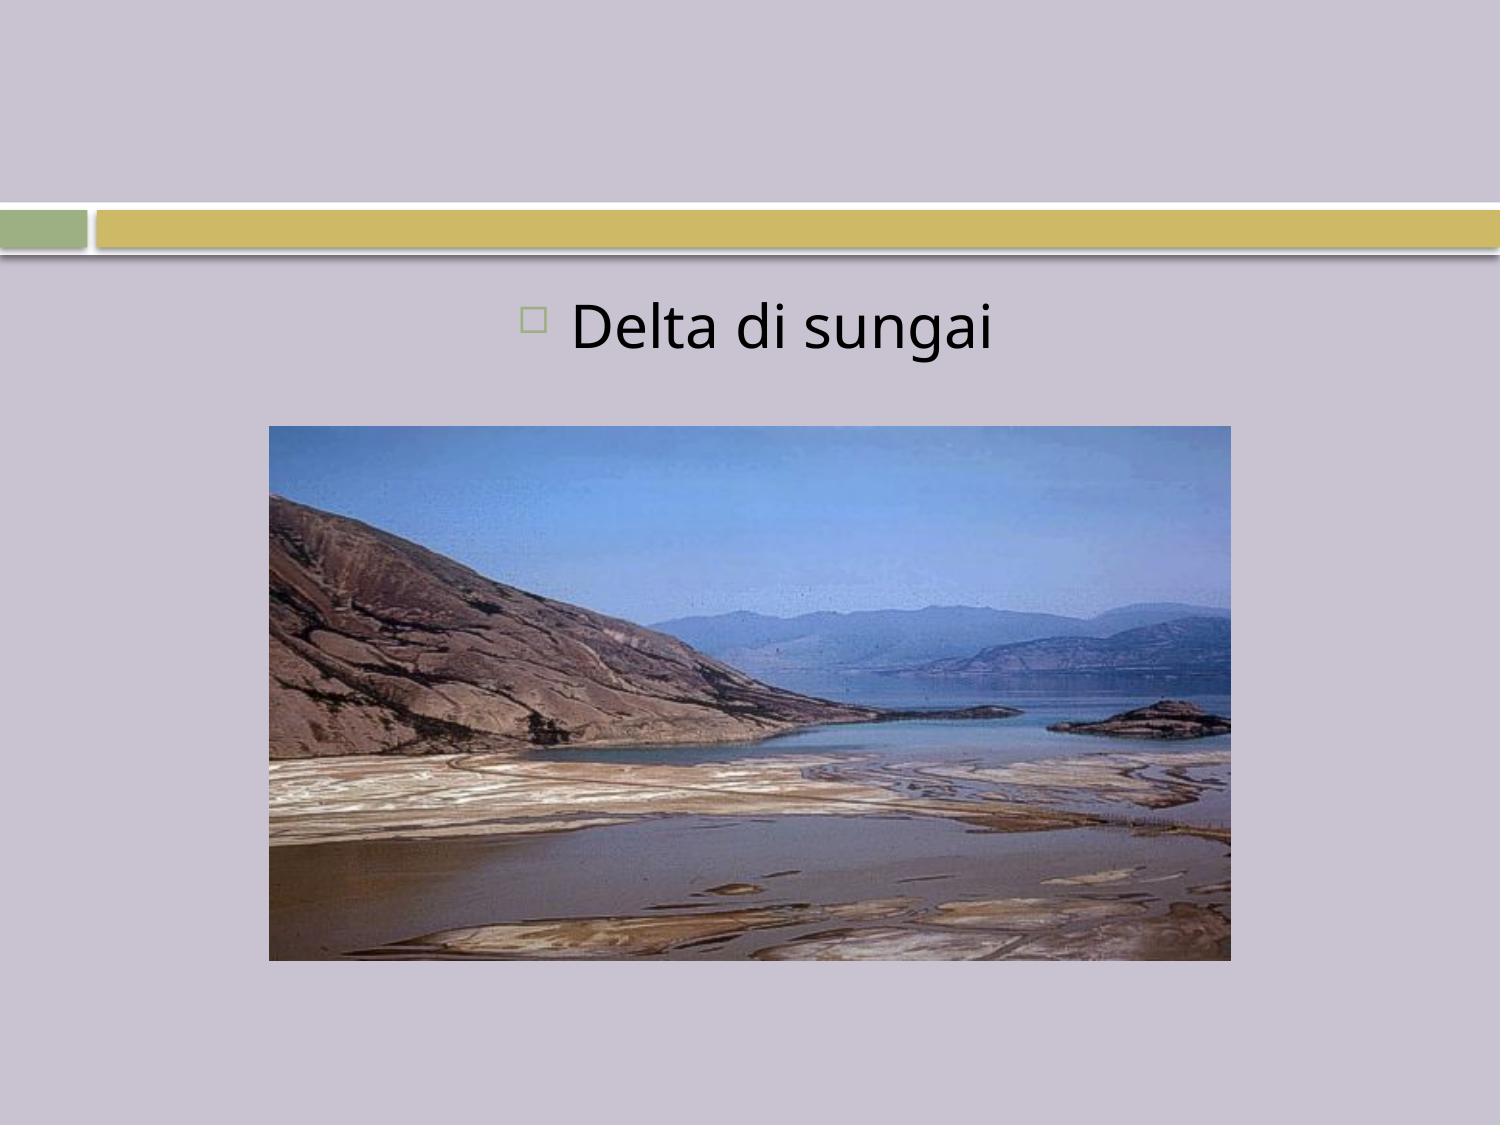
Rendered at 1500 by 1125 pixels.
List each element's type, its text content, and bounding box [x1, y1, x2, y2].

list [269, 426, 1231, 962]
list Delta di sungai [445, 281, 1083, 387]
